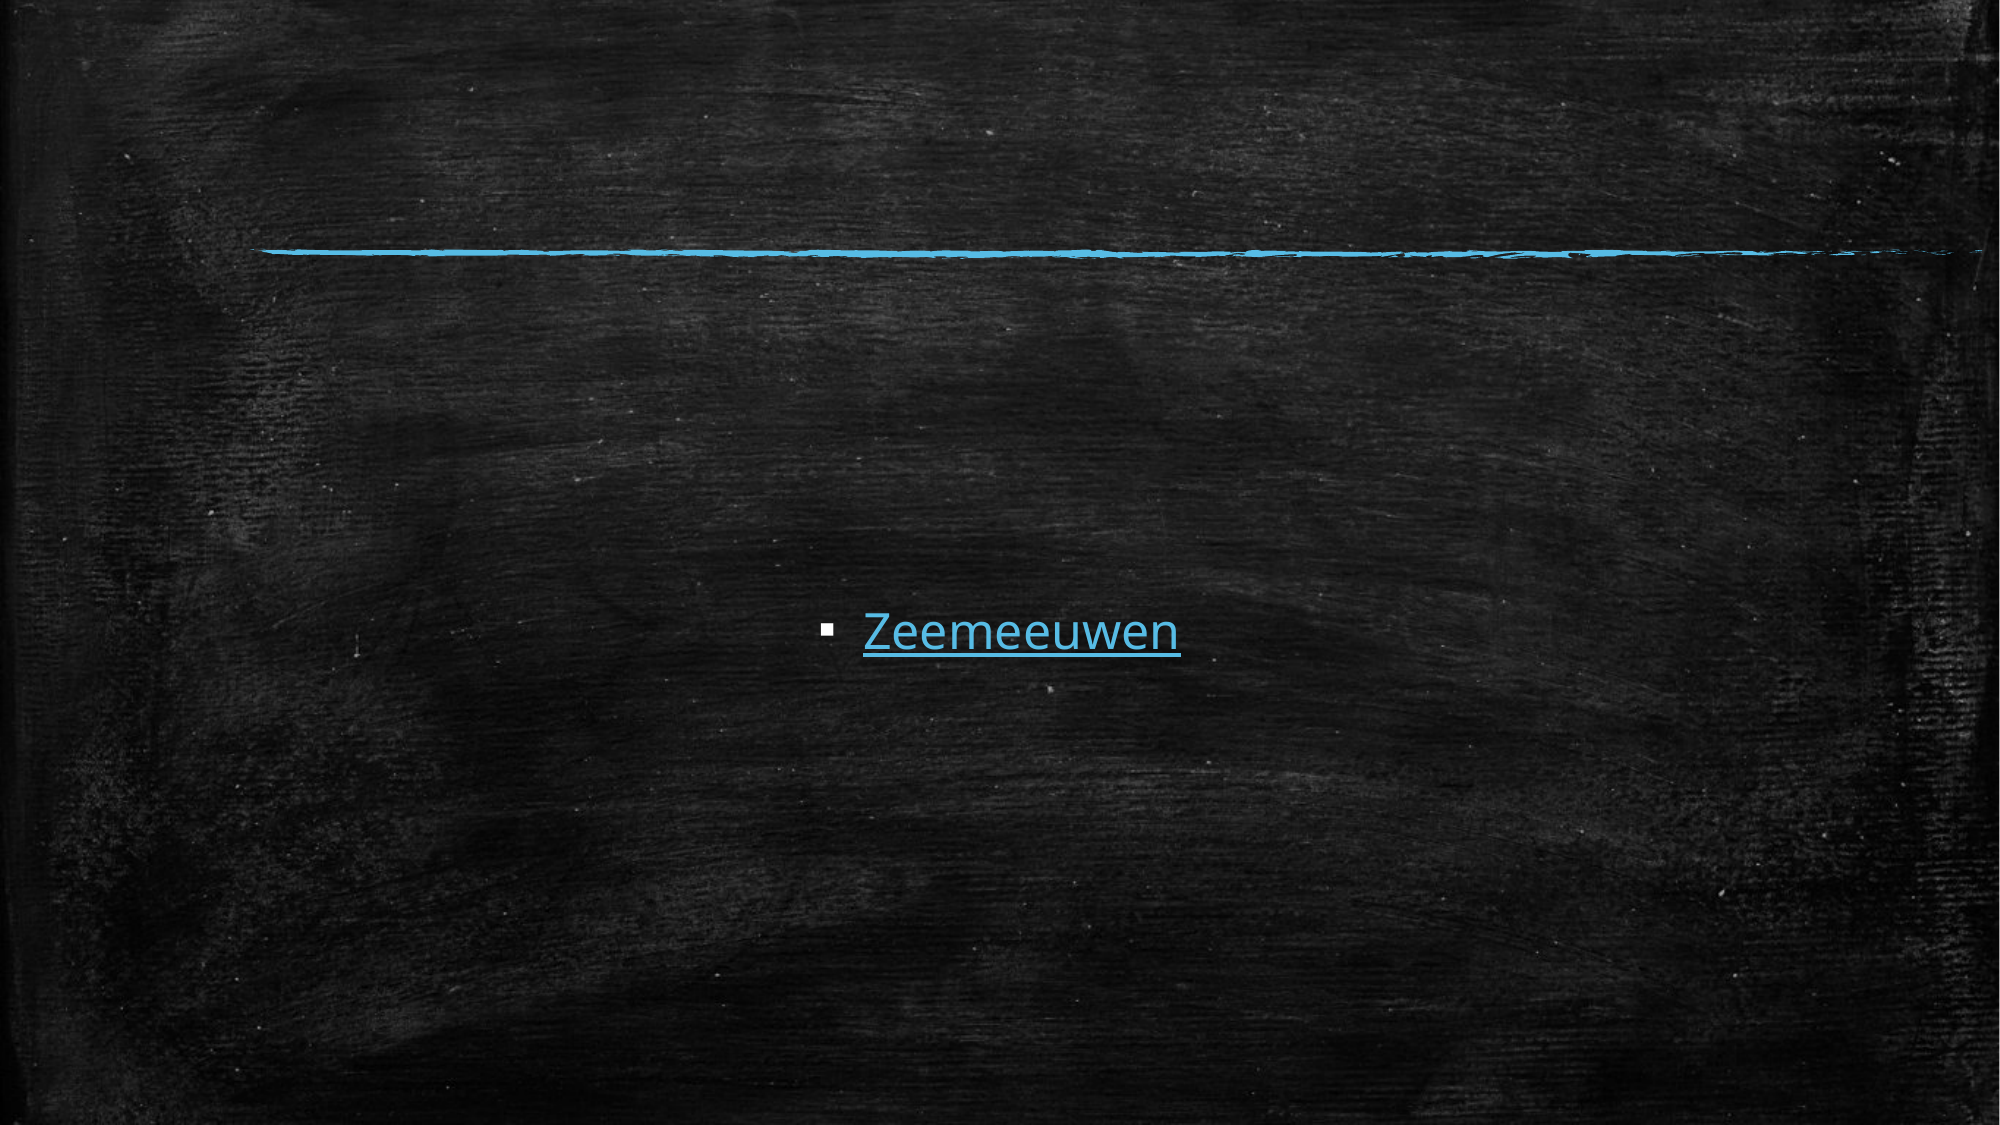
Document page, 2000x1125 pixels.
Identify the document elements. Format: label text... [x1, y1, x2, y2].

list Zeemeeuwen [249, 312, 1750, 1013]
